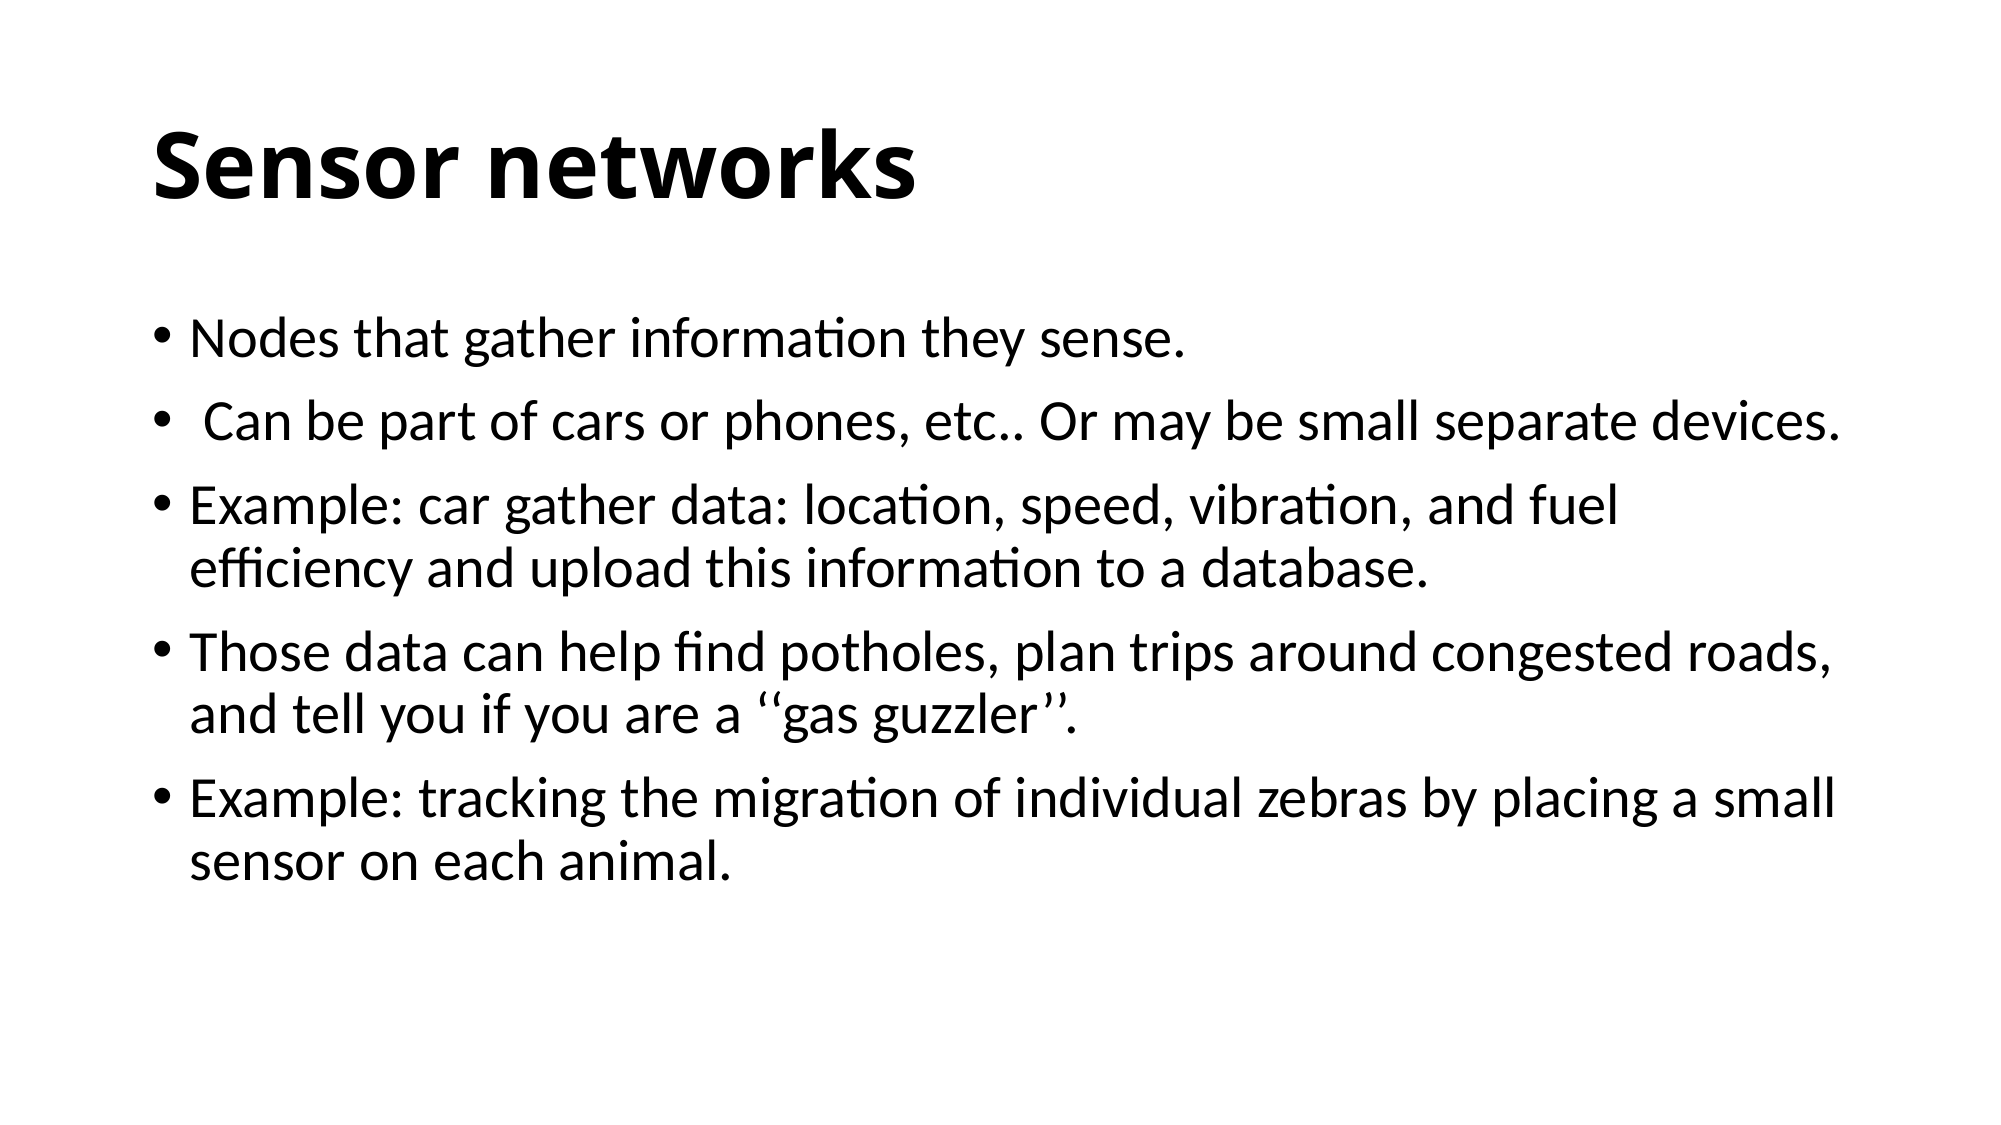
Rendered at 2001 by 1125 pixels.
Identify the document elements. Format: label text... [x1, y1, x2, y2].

list Nodes that gather information they sense. Can be part of cars or phones, etc.. Or may be small separate devices. Example: car gather data: location, speed, vibration, and fuel efficiency and upload this information to a database. Those data can help find potholes, plan trips around congested roads, and tell you if you are a ‘‘gas guzzler’’. Example: tracking the migration of individual zebras by placing a small sensor on each animal. [137, 299, 1863, 1014]
title Sensor networks [137, 59, 1863, 278]
